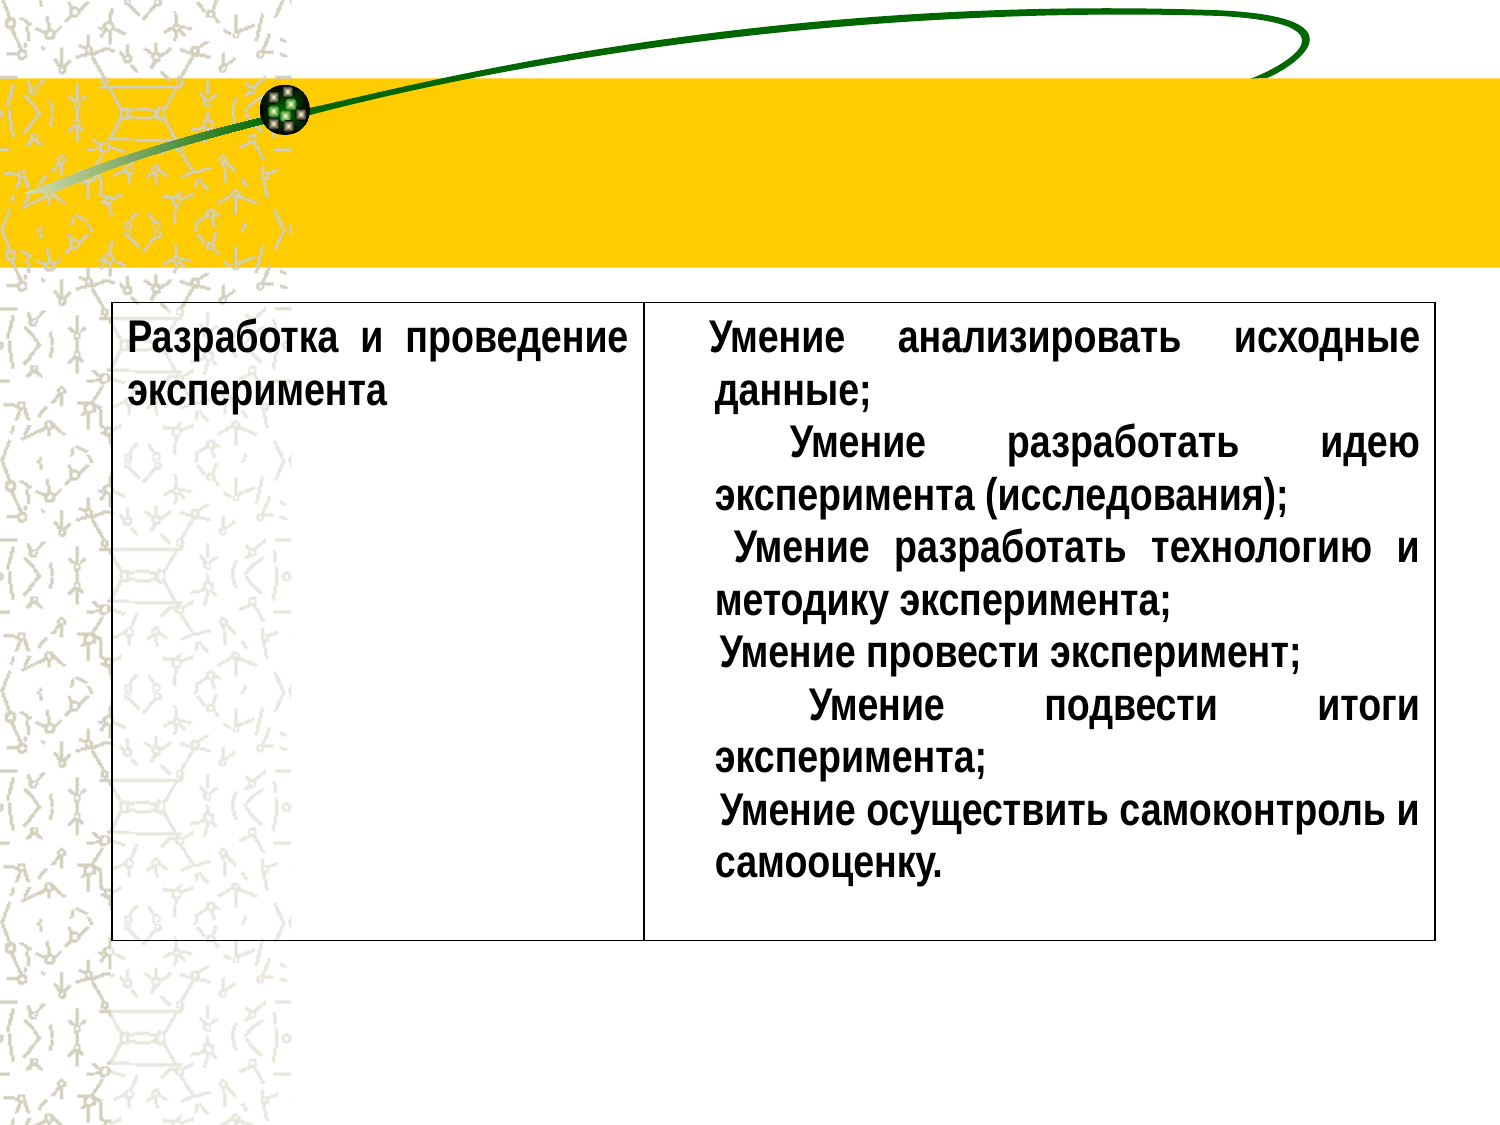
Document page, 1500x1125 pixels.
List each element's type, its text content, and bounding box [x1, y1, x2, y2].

picture [0, 0, 292, 1125]
table_header Умение анализировать исходные данные; Умение разработать идею эксперимента (исследования); Умение разработать технологию и методику эксперимента; Умение провести эксперимент; Умение подвести итоги эксперимента; Умение осуществить самоконтроль и самооценку. [645, 303, 1434, 940]
table_header Разработка и проведение эксперимента [113, 303, 643, 940]
